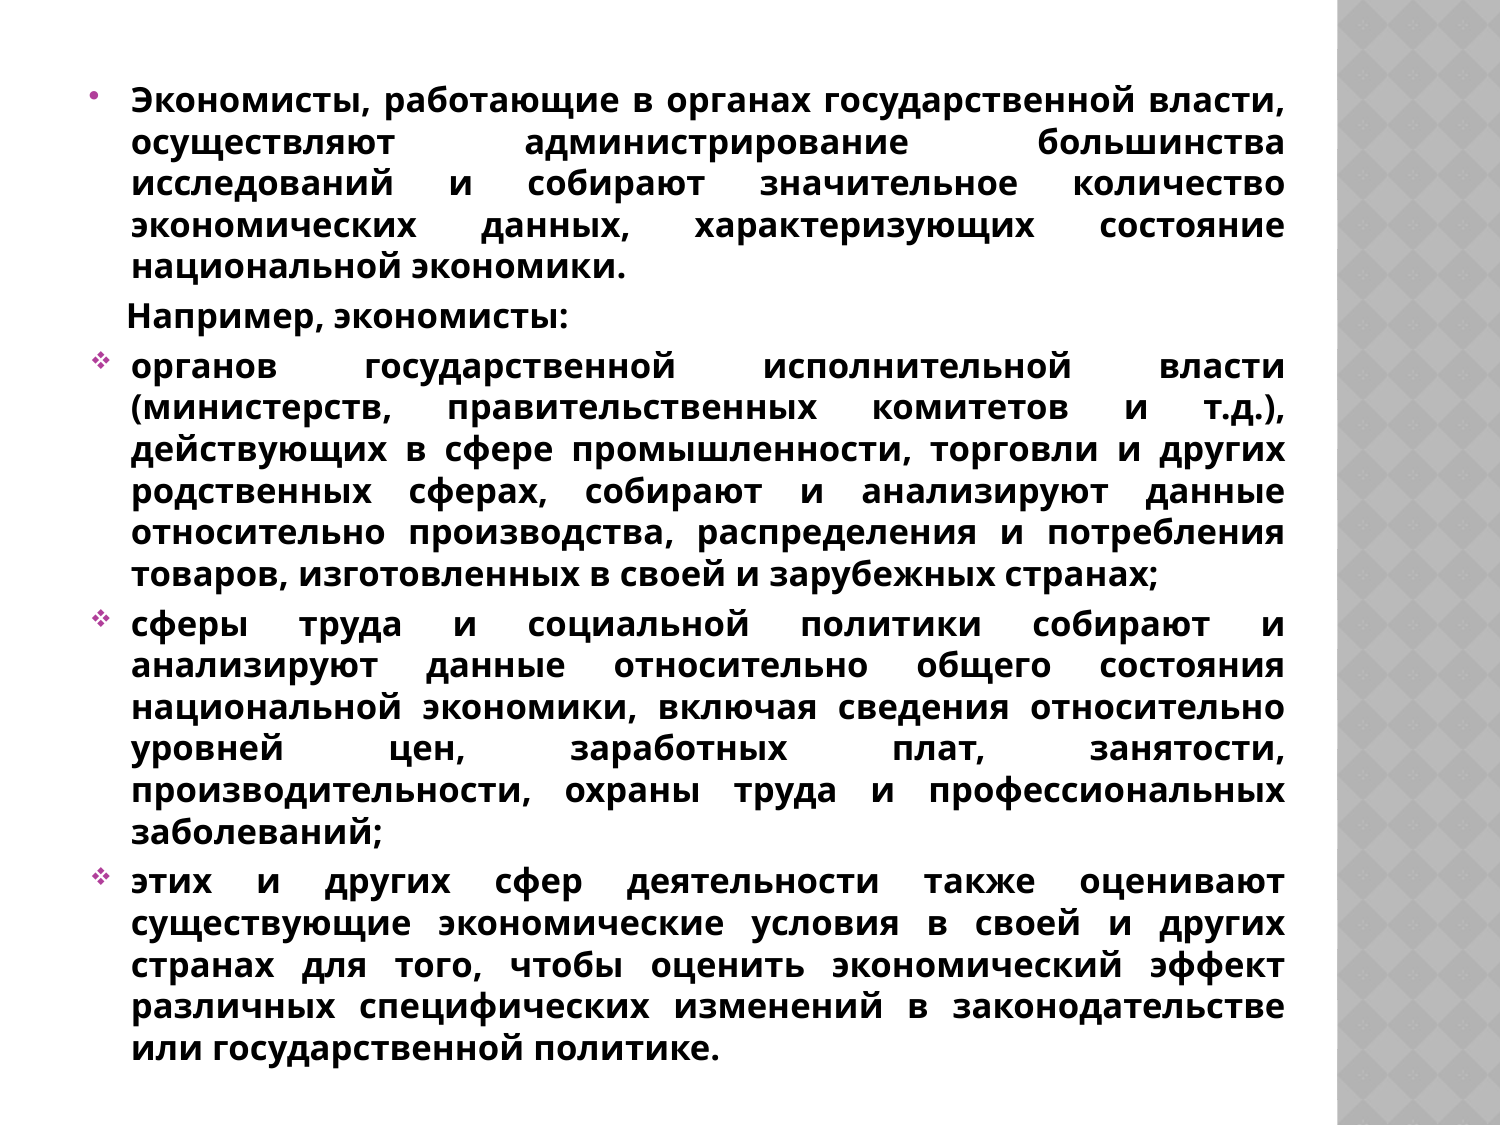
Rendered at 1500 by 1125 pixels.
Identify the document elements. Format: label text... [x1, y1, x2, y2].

list Экономисты, работающие в органах государственной власти, осуществляют администрирование большинства исследований и собирают значительное количество экономических данных, характеризующих состояние национальной экономики. Например, экономисты: органов государственной исполнительной власти (министерств, правительственных комитетов и т.д.), действующих в сфере промышленности, торговли и других родственных сферах, собирают и анализируют данные относительно производства, распределения и потребления товаров, изготовленных в своей и зарубежных странах; сферы труда и социальной политики собирают и анализируют данные относительно общего состояния национальной экономики, включая сведения относительно уровней цен, заработных плат, занятости, производительности, охраны труда и профессиональных заболеваний; этих и других сфер деятельности также оценивают существующие экономические условия в своей и других странах для того, чтобы оценить экономический эффект различных специфических изменений в законодательстве или государственной политике. [75, 70, 1301, 1090]
